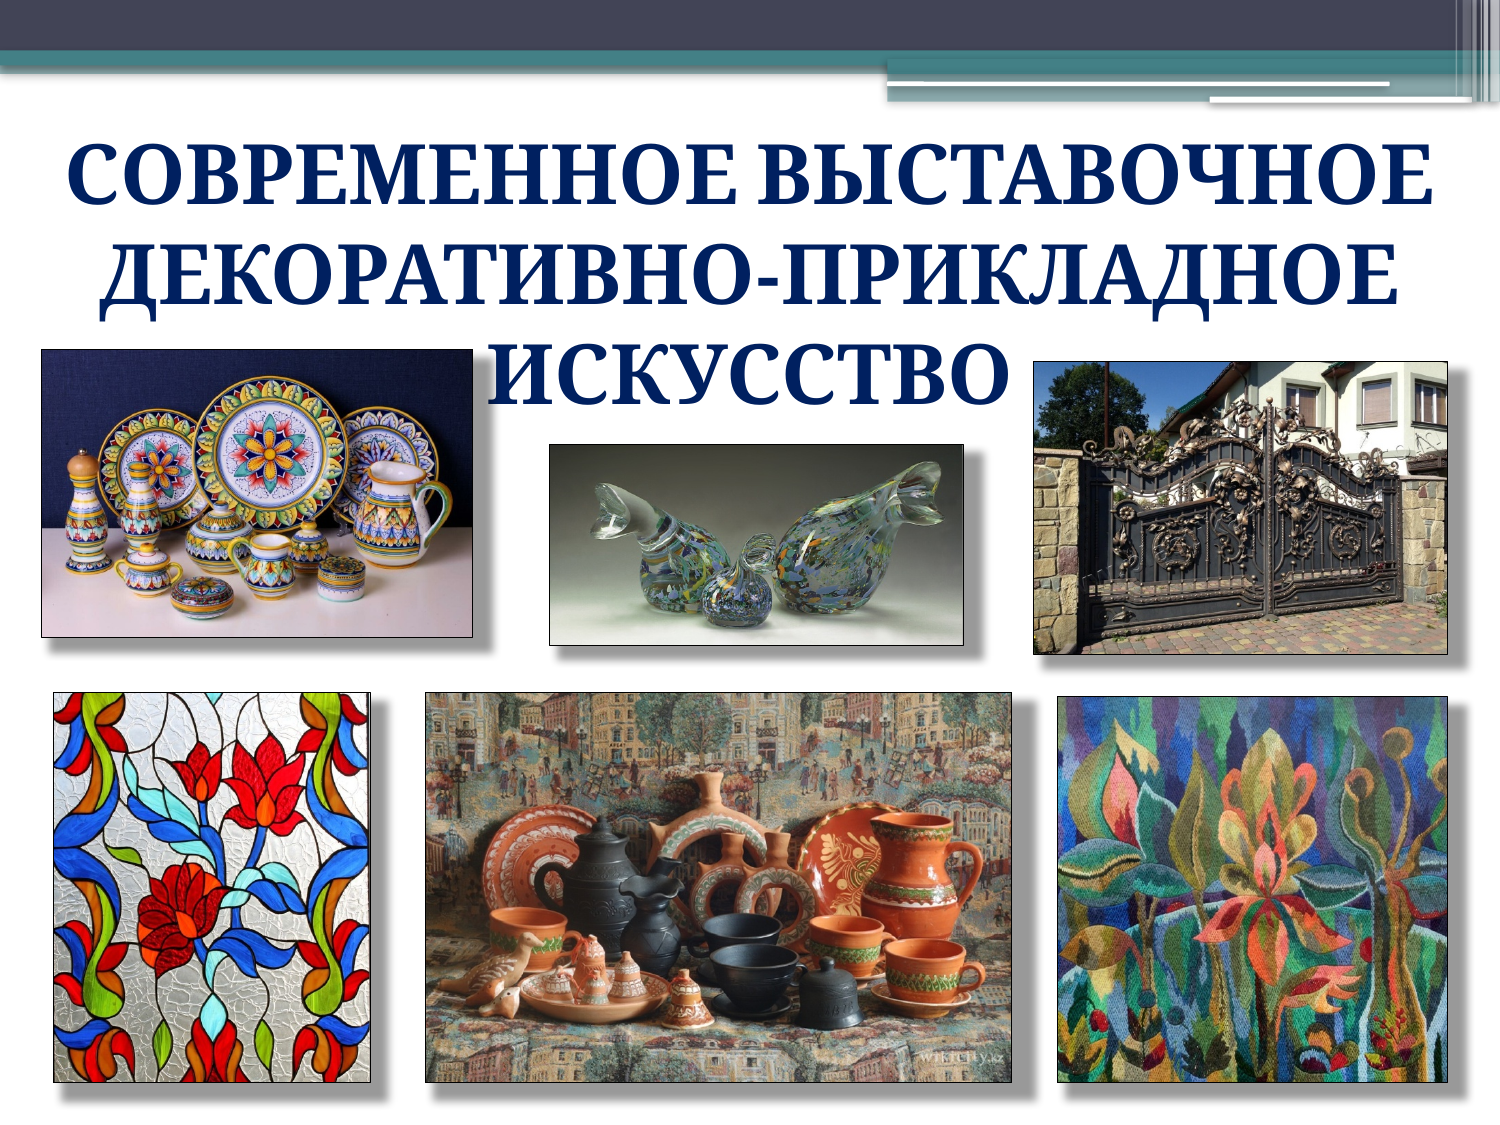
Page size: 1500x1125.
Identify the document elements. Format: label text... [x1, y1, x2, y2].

picture [548, 444, 963, 646]
picture [1056, 696, 1448, 1083]
picture [424, 692, 1012, 1083]
text_box СОВРЕМЕННОЕ ВЫСТАВОЧНОЕ ДЕКОРАТИВНО-ПРИКЛАДНОЕ ИСКУССТВО [0, 113, 1500, 429]
picture [1033, 361, 1448, 655]
picture [41, 349, 473, 638]
picture [52, 692, 371, 1083]
